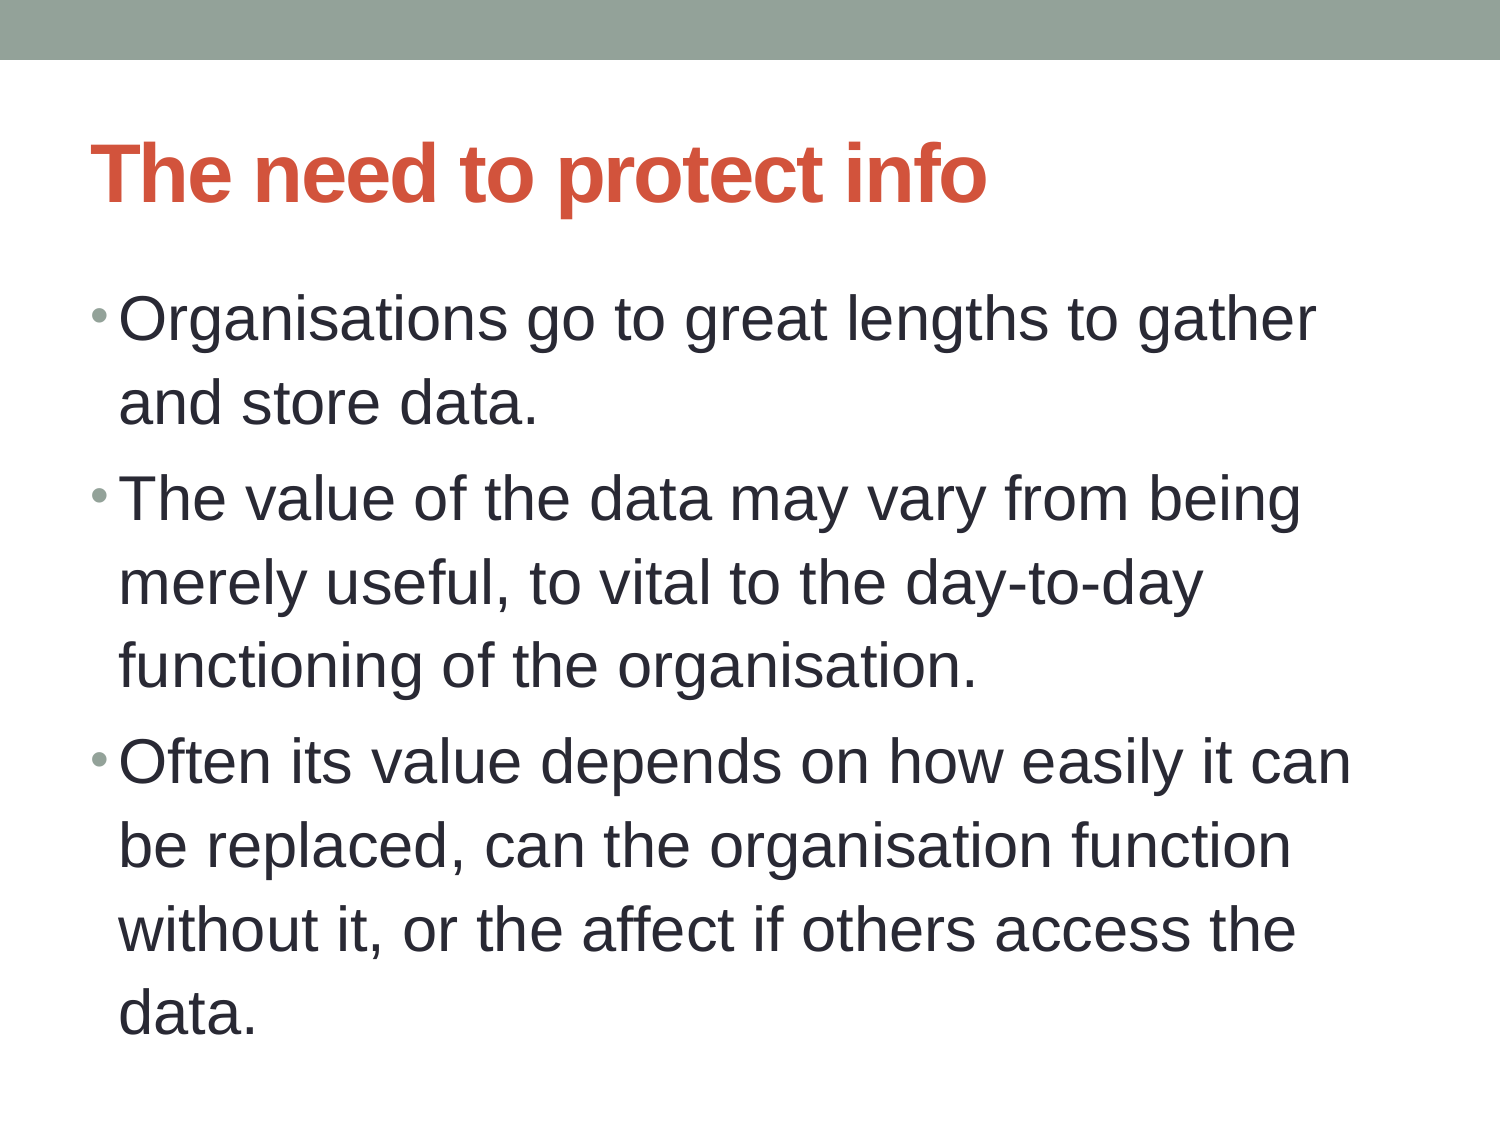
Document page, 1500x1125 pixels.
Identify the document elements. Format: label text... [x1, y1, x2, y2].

list Organisations go to great lengths to gather and store data. The value of the data may vary from being merely useful, to vital to the day-to-day functioning of the organisation. Often its value depends on how easily it can be replaced, can the organisation function without it, or the affect if others access the data. [75, 262, 1425, 1063]
title The need to protect info [75, 87, 1425, 250]
